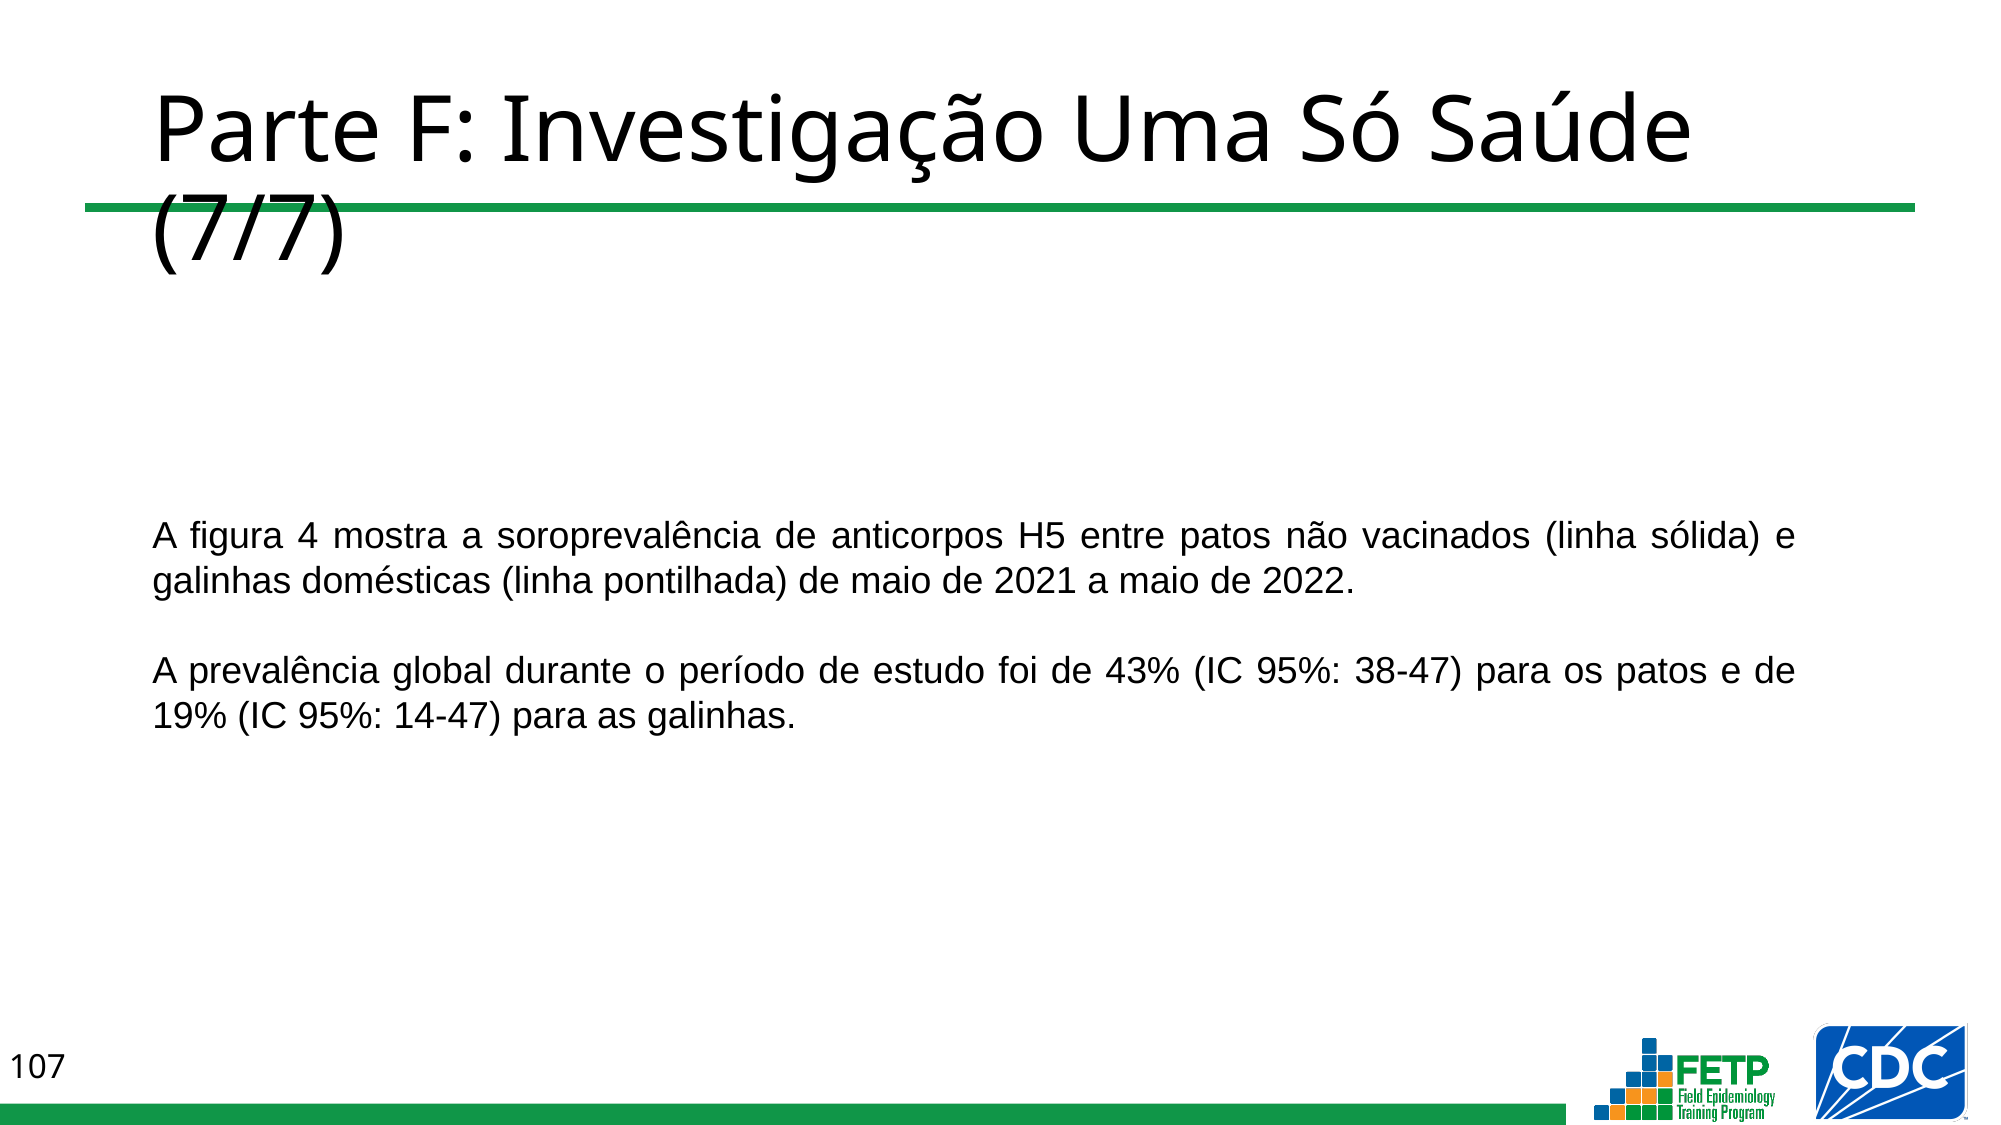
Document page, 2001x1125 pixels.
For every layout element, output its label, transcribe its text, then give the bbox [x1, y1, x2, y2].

picture [1594, 1038, 1775, 1122]
picture [1813, 1023, 1968, 1122]
title Parte F: Investigação Uma Só Saúde (7/7) [137, 75, 1863, 207]
list A figura 4 mostra a soroprevalência de anticorpos H5 entre patos não vacinados (linha sólida) e galinhas domésticas (linha pontilhada) de maio de 2021 a maio de 2022. A prevalência global durante o período de estudo foi de 43% (IC 95%: 38-47) para os patos e de 19% (IC 95%: 14-47) para as galinhas. [137, 242, 1812, 1004]
